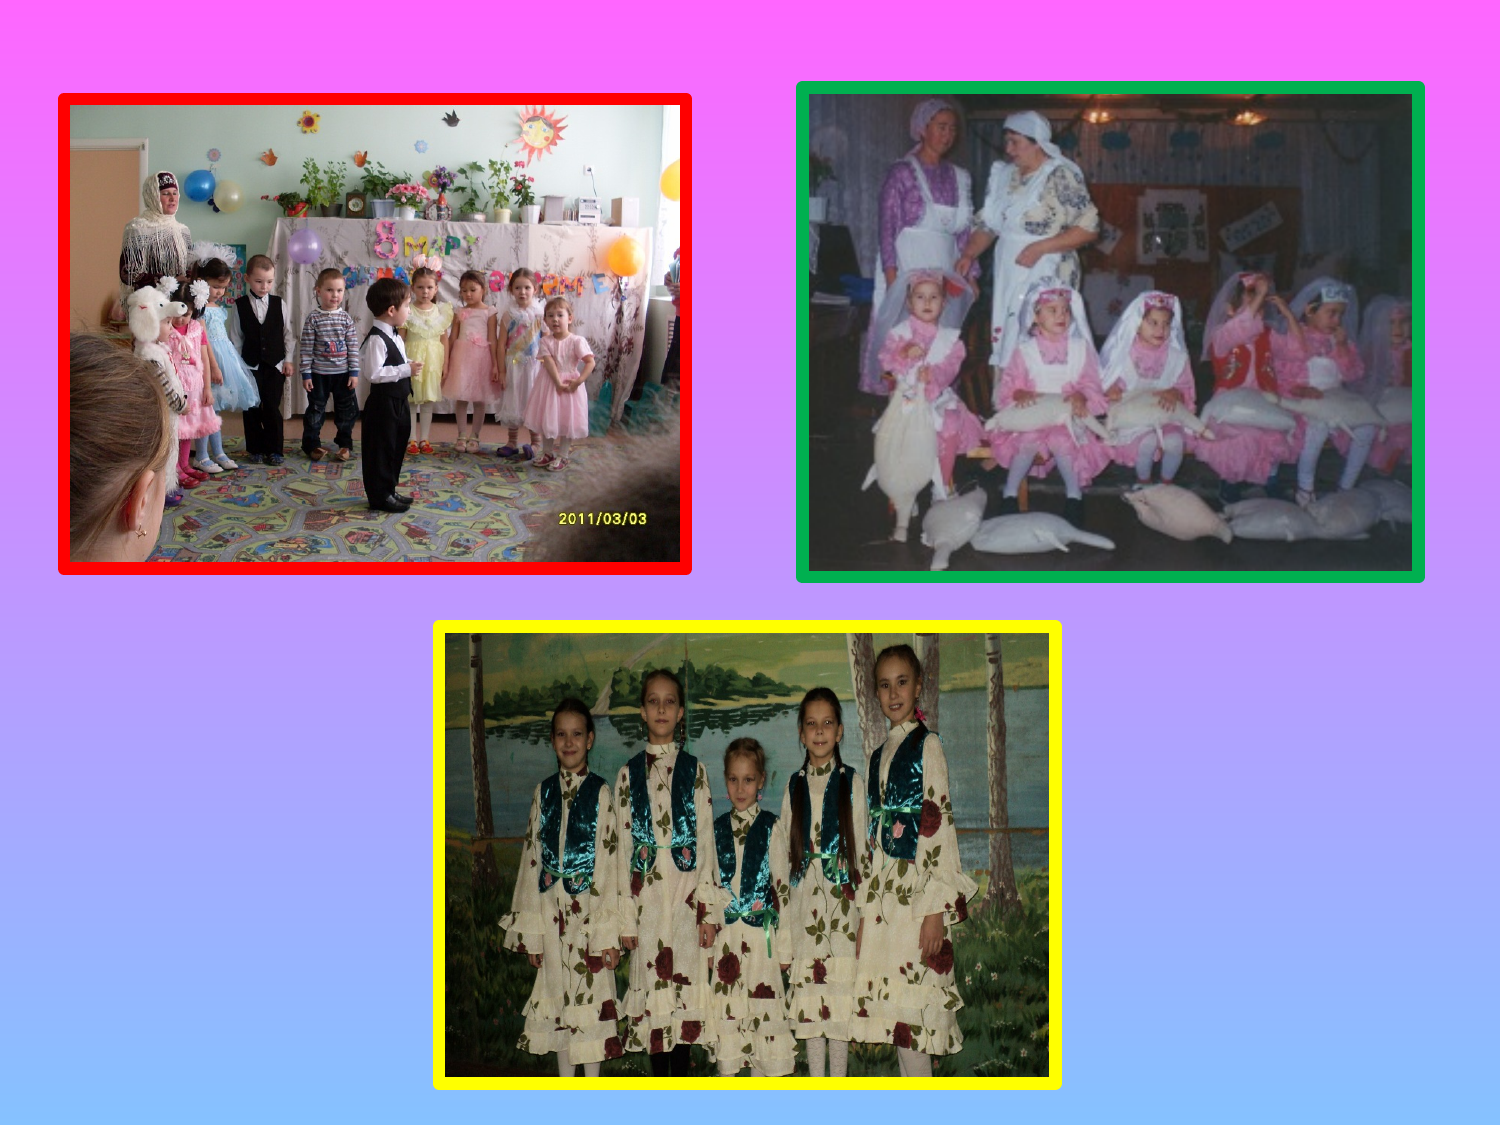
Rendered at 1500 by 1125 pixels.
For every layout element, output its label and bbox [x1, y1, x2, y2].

list [445, 632, 1050, 1078]
picture [70, 105, 681, 563]
list [808, 93, 1413, 571]
